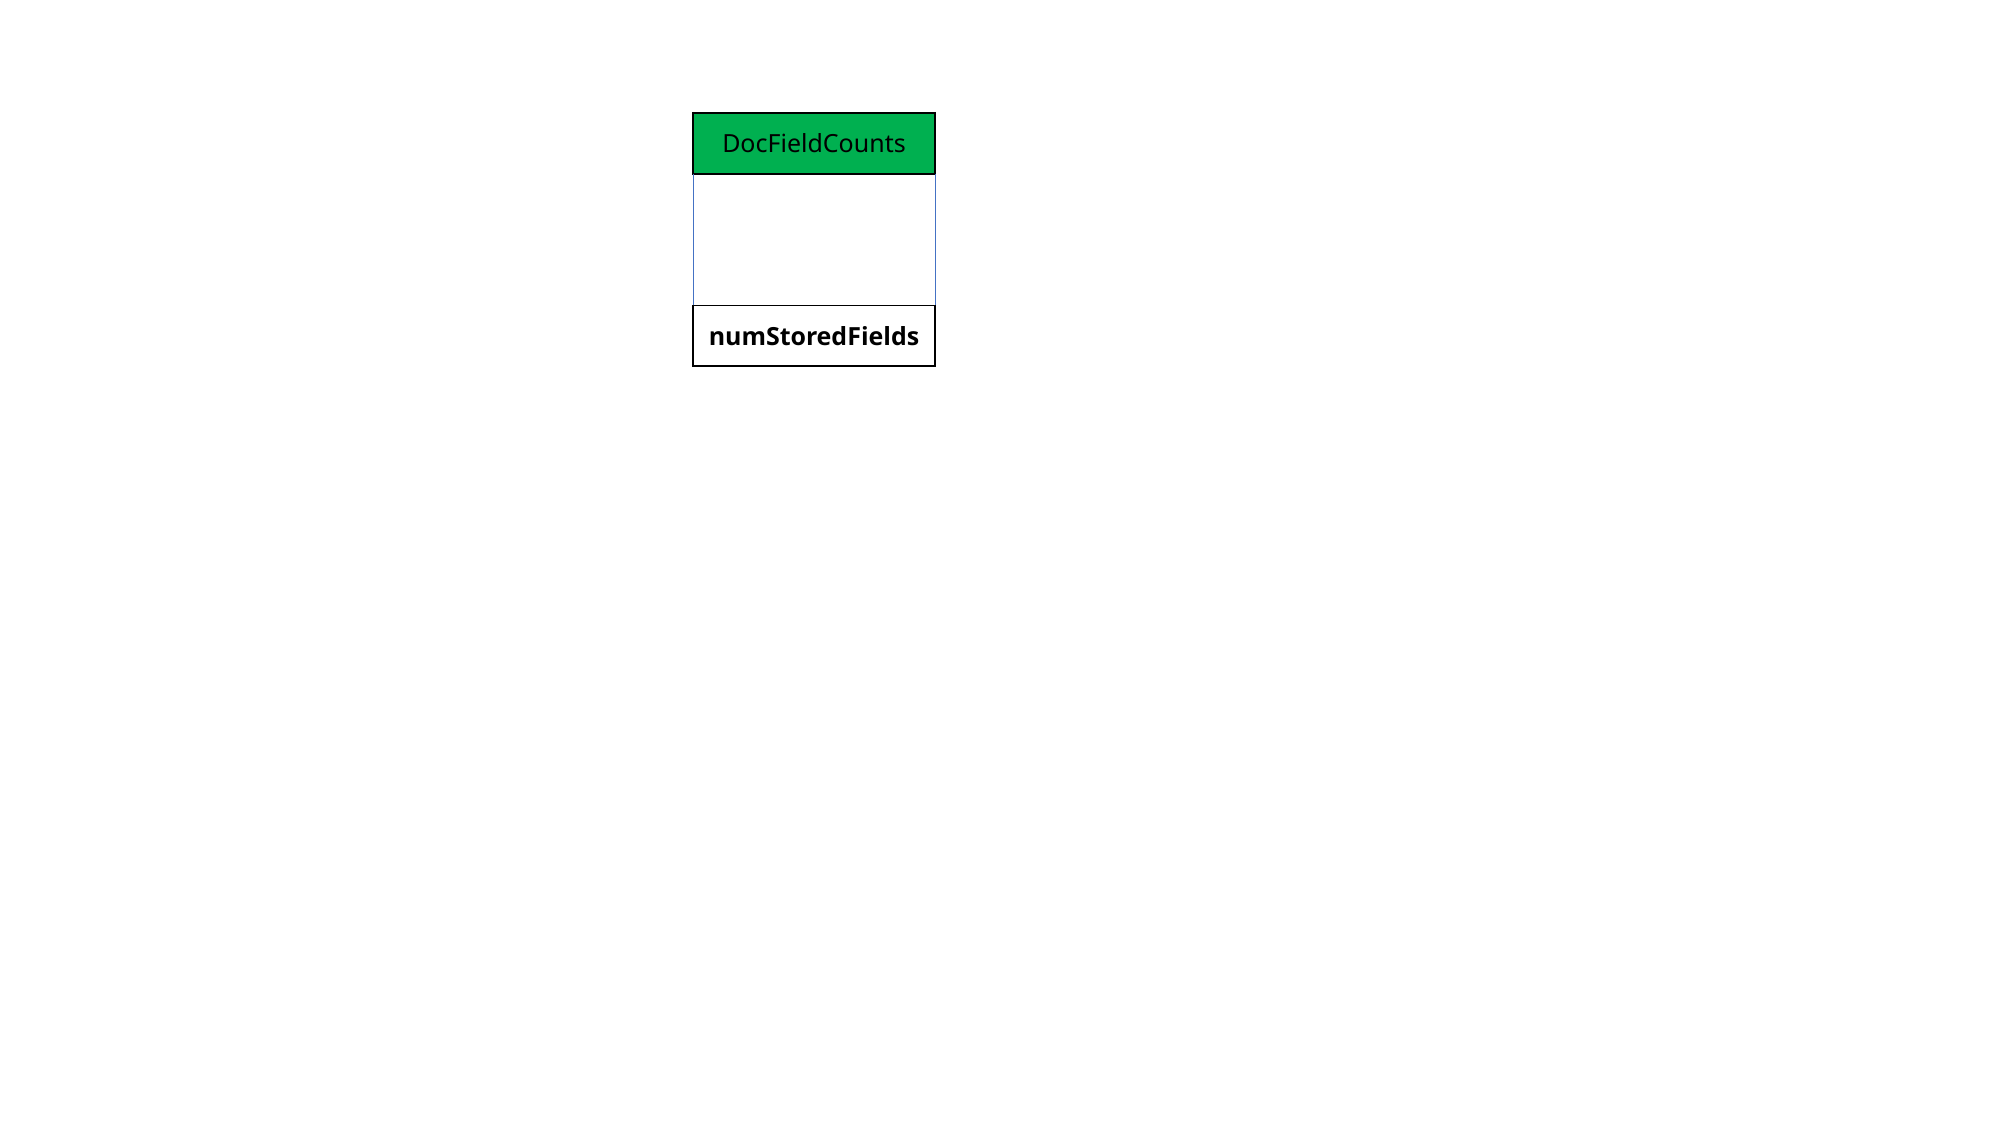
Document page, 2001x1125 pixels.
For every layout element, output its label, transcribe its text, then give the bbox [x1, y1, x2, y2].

table_header DocFieldCounts [694, 114, 934, 173]
table_header numStoredFields [694, 306, 934, 365]
